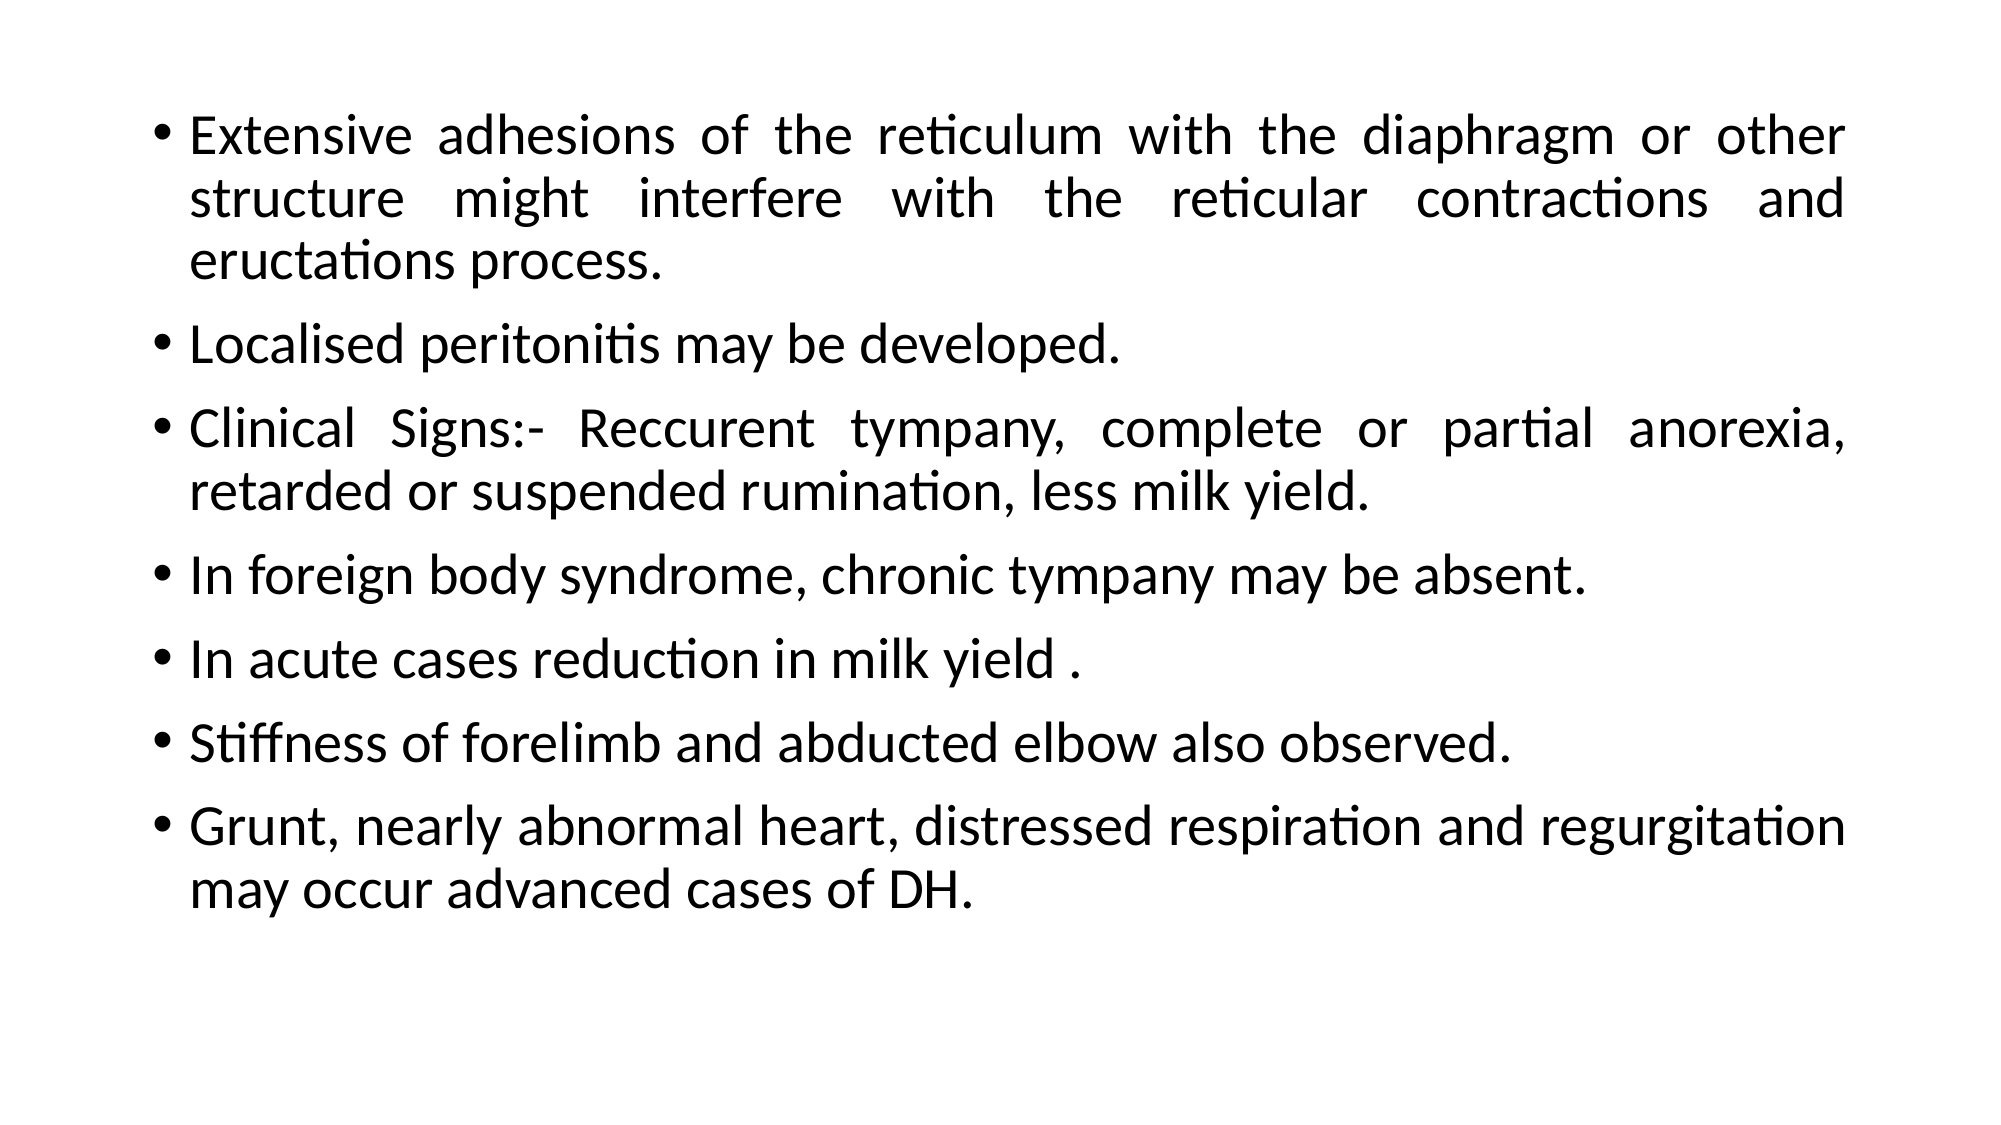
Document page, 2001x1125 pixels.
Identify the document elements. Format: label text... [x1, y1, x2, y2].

list Extensive adhesions of the reticulum with the diaphragm or other structure might interfere with the reticular contractions and eructations process. Localised peritonitis may be developed. Clinical Signs:- Reccurent tympany, complete or partial anorexia, retarded or suspended rumination, less milk yield. In foreign body syndrome, chronic tympany may be absent. In acute cases reduction in milk yield . Stiffness of forelimb and abducted elbow also observed. Grunt, nearly abnormal heart, distressed respiration and regurgitation may occur advanced cases of DH. [137, 96, 1863, 1069]
